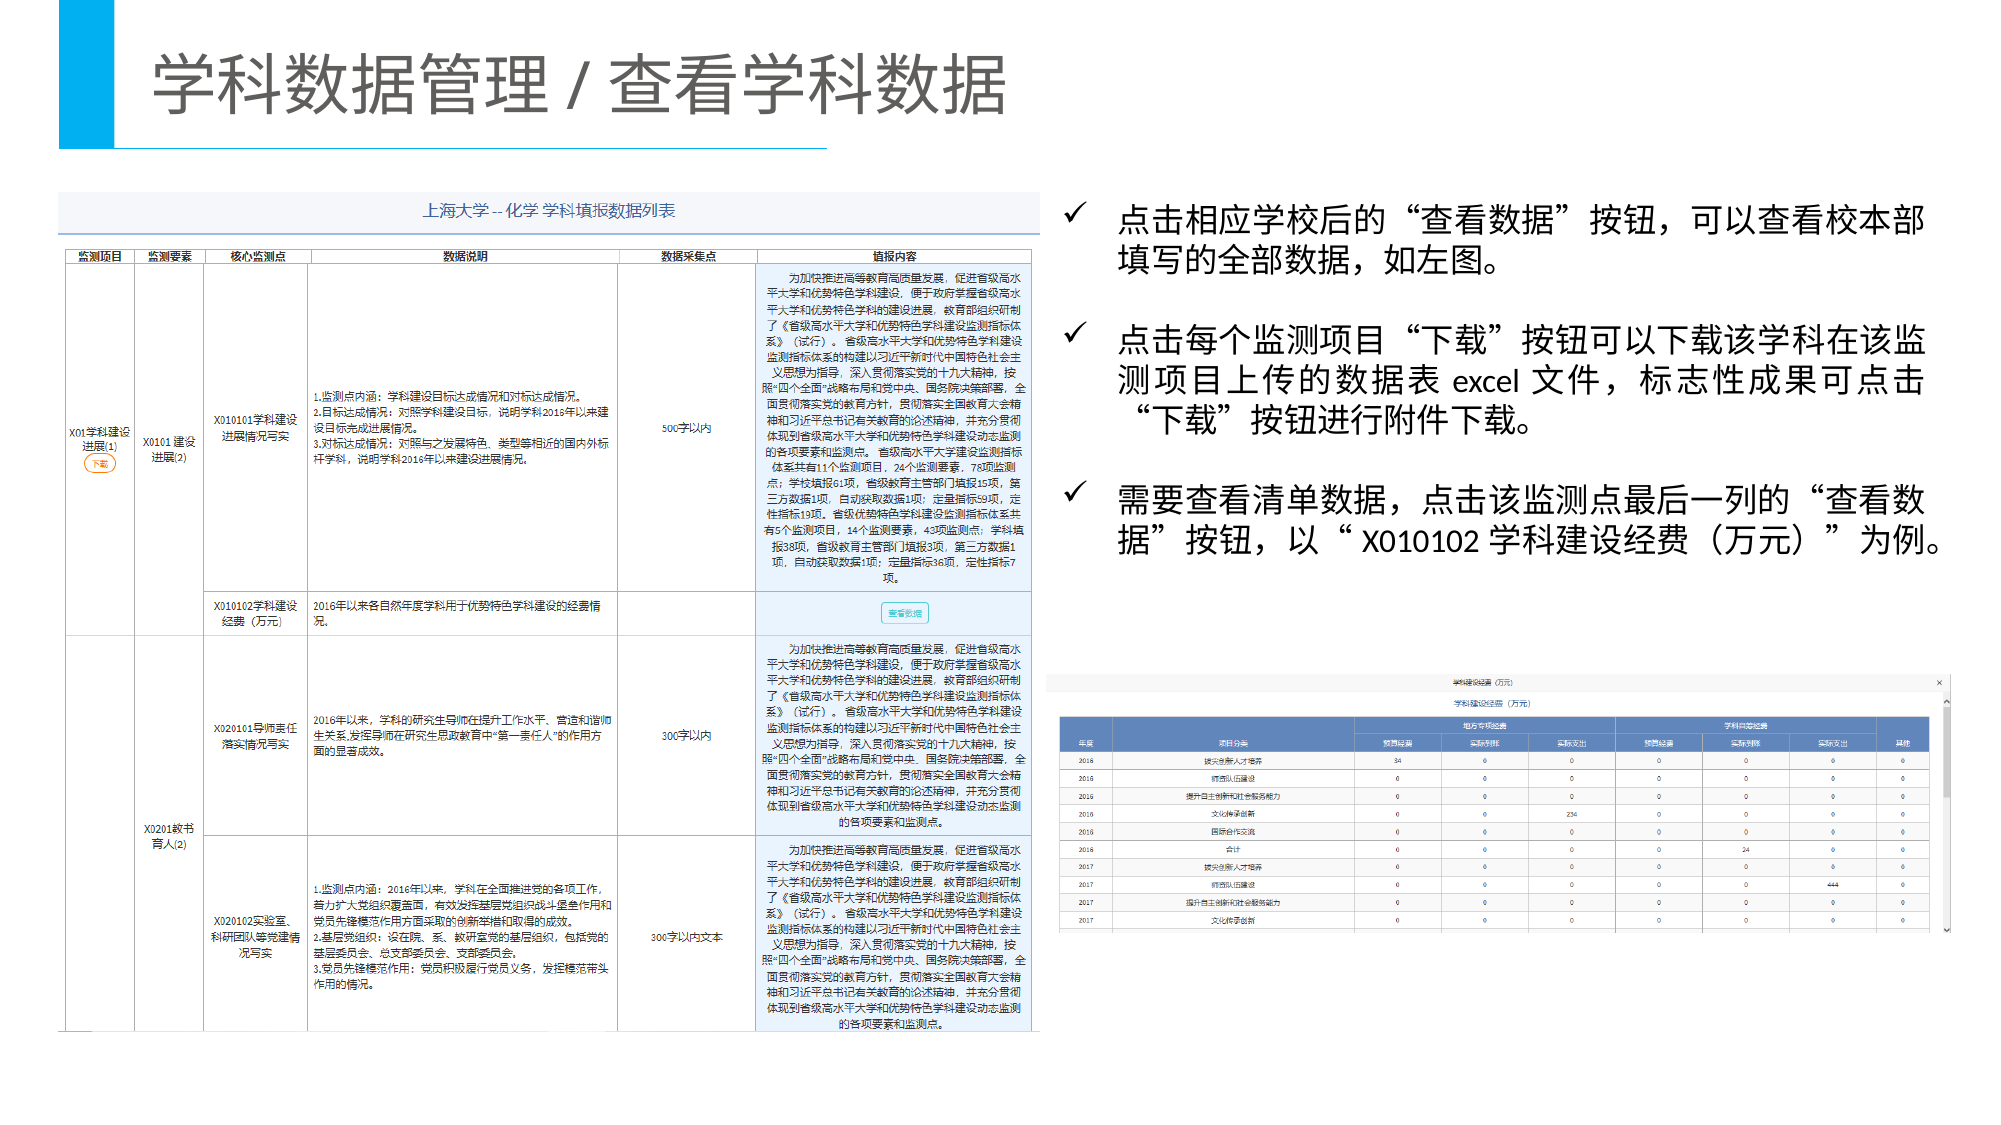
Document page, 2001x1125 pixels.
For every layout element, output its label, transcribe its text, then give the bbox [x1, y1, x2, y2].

picture [58, 192, 1040, 1032]
picture [1046, 674, 1951, 933]
text_box 学科数据管理/查看学科数据 [135, 35, 1169, 131]
text_box 点击相应学校后的“查看数据”按钮，可以查看校本部填写的全部数据，如左图。 点击每个监测项目“下载”按钮可以下载该学科在该监测项目上传的数据表excel文件，标志性成果可点击“下载”按钮进行附件下载。 需要查看清单数据，点击该监测点最后一列的“查看数据”按钮，以“X010102学科建设经费（万元）”为例。 [1046, 192, 1942, 567]
